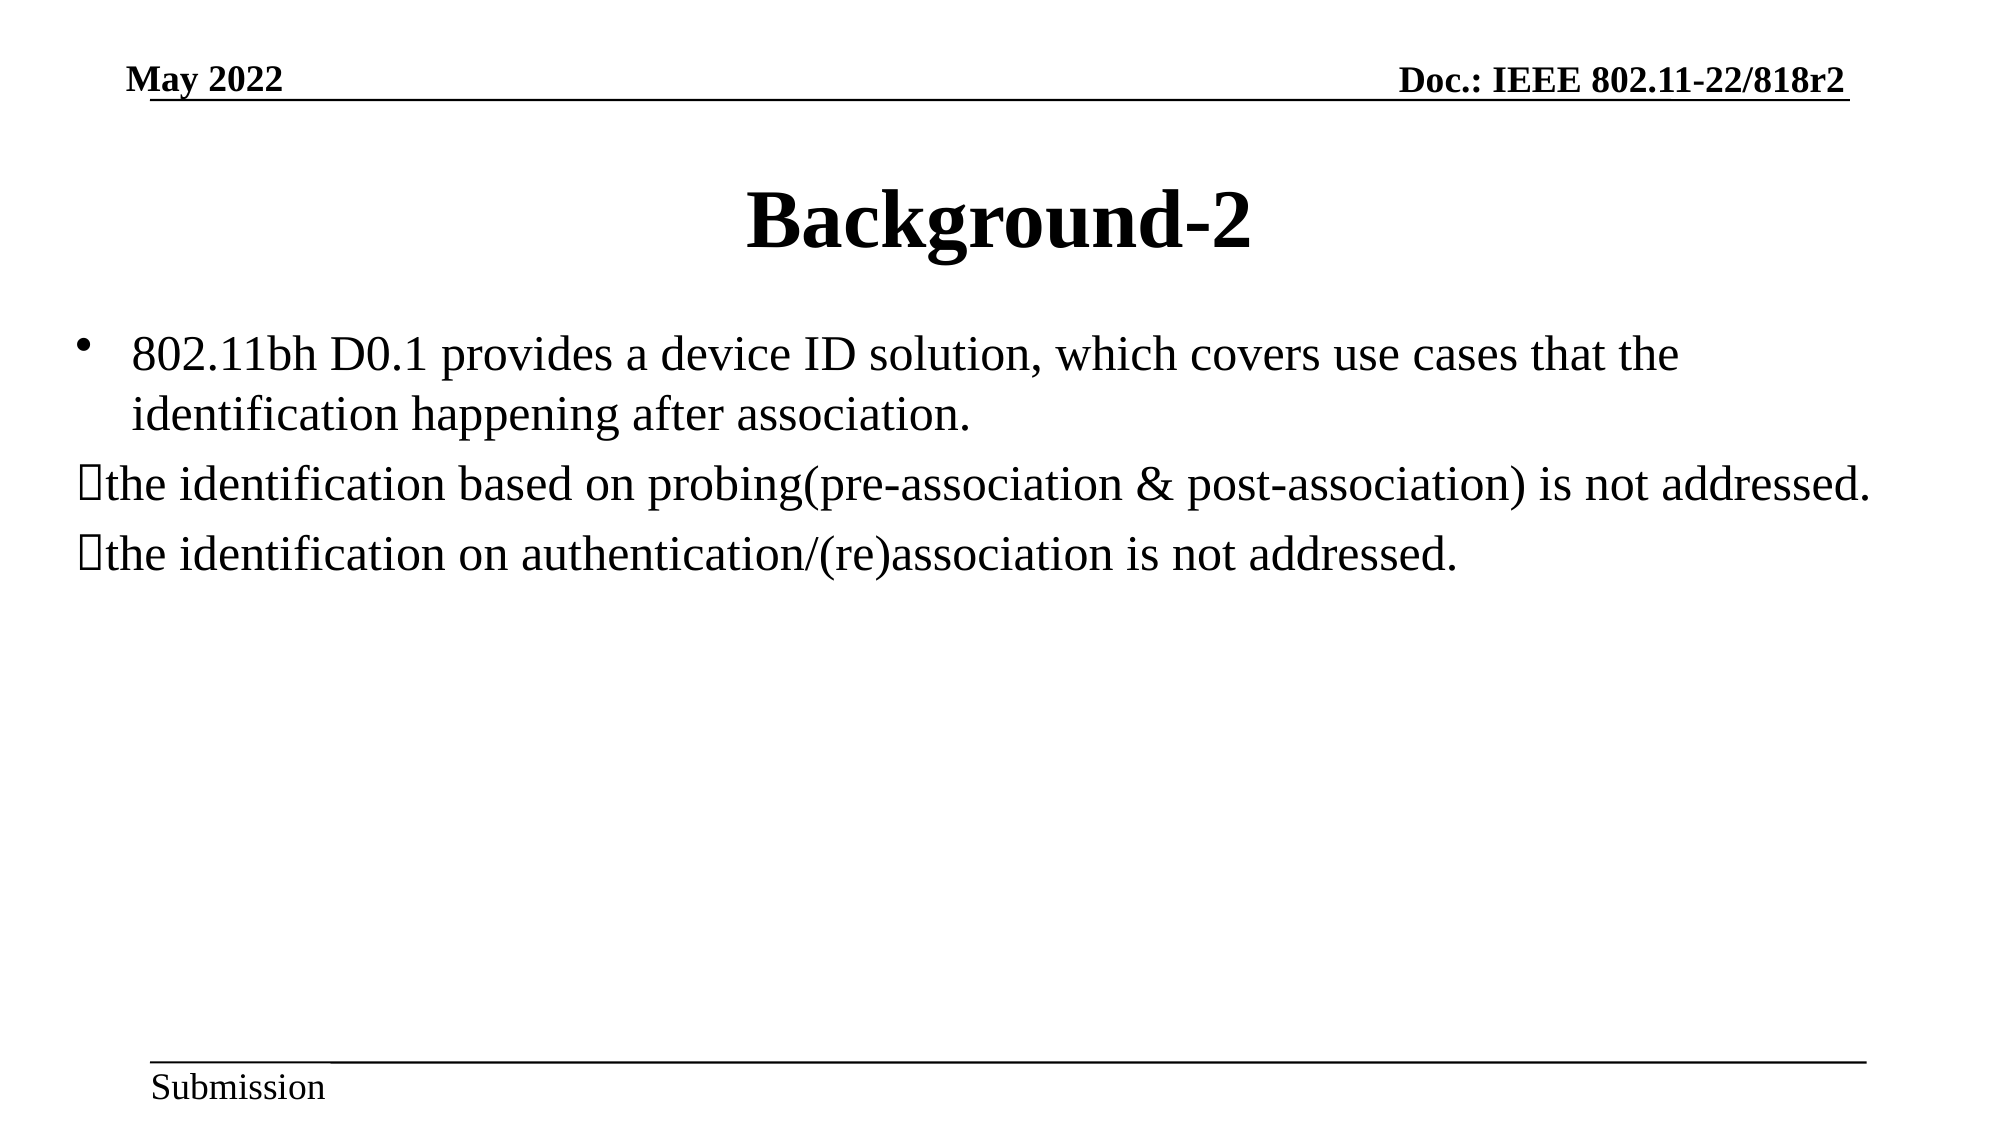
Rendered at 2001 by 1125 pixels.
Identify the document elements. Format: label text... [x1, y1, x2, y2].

list 802.11bh D0.1 provides a device ID solution, which covers use cases that the identification happening after association. the identification based on probing(pre-association & post-association) is not addressed. the identification on authentication/(re)association is not addressed. [60, 312, 1944, 1101]
title Background-2 [137, 141, 1863, 288]
